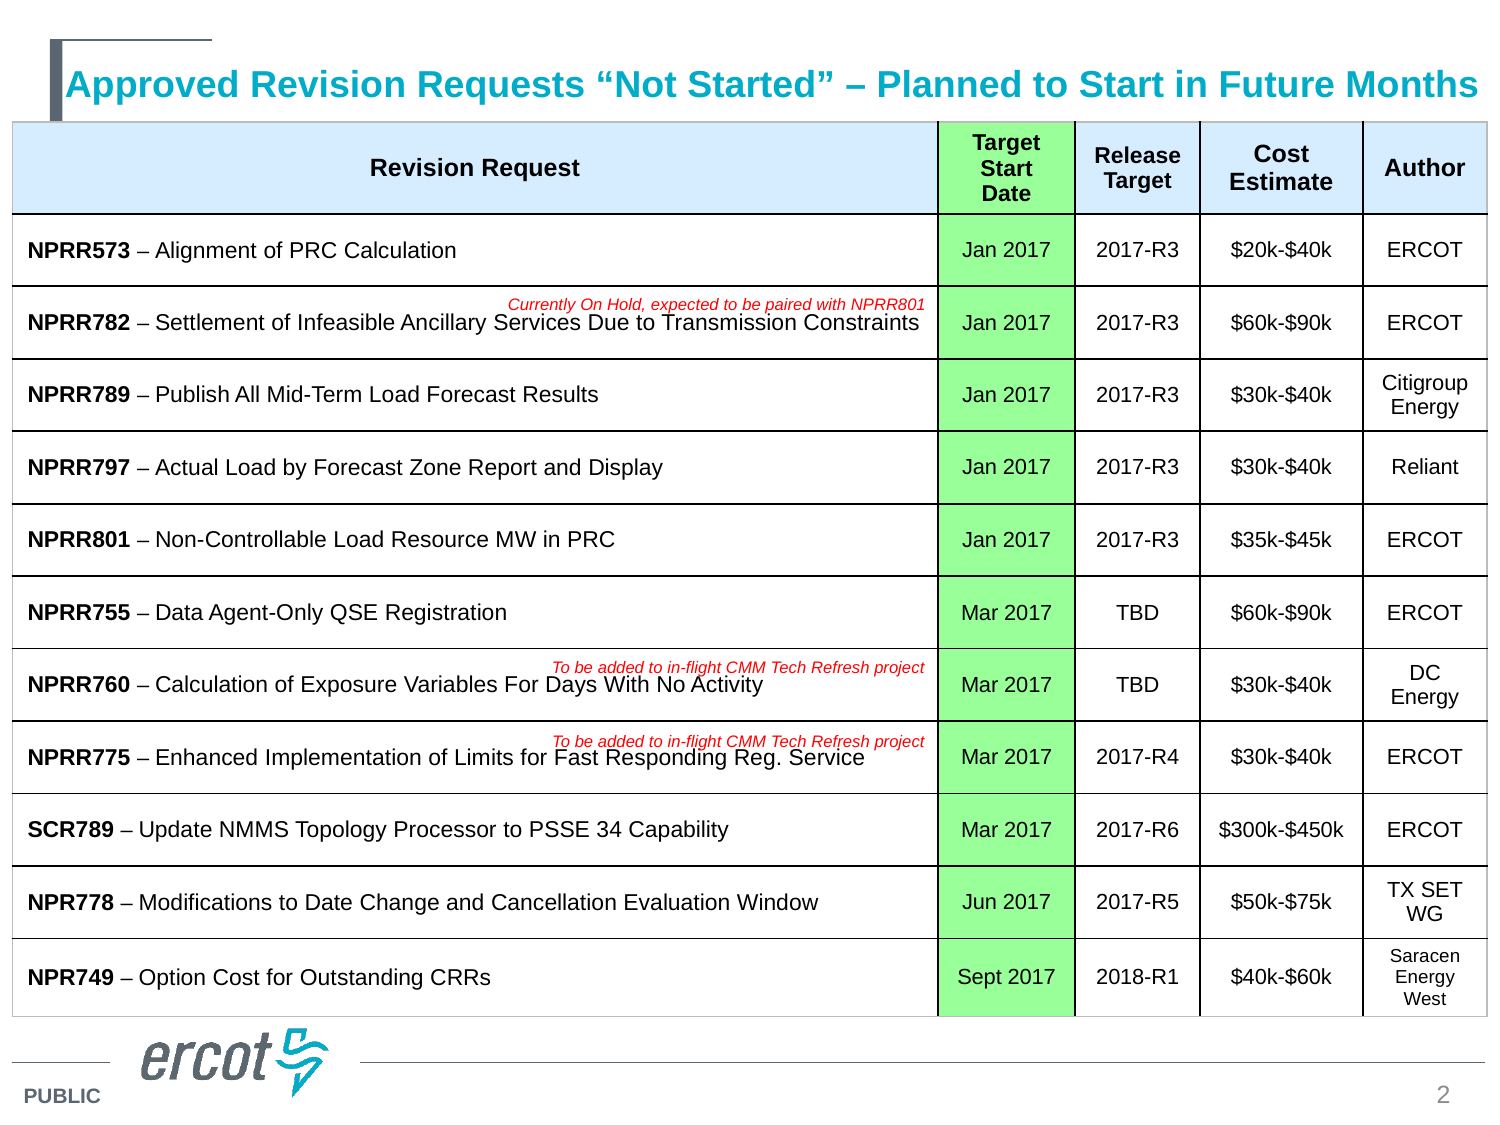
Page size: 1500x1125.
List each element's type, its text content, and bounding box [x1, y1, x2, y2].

table_cell NPRR782 – Settlement of Infeasible Ancillary Services Due to Transmission Constraints [13, 287, 937, 358]
text_box To be added to in-flight CMM Tech Refresh project [527, 722, 950, 758]
table_cell DC Energy [1364, 649, 1486, 720]
table_cell Mar 2017 [939, 577, 1074, 648]
table_cell ERCOT [1364, 794, 1486, 865]
table_header Author [1364, 123, 1486, 213]
table_cell Jan 2017 [939, 432, 1074, 503]
table_cell $30k-$40k [1201, 432, 1362, 503]
table_cell 2017-R3 [1076, 505, 1199, 575]
table_cell ERCOT [1364, 577, 1486, 648]
table_cell NPR749 – Option Cost for Outstanding CRRs [13, 939, 937, 1016]
slide_number 2 [1412, 1076, 1475, 1112]
table_cell NPRR775 – Enhanced Implementation of Limits for Fast Responding Reg. Service [13, 722, 937, 793]
table_cell NPRR797 – Actual Load by Forecast Zone Report and Display [13, 432, 937, 503]
table_cell ERCOT [1364, 722, 1486, 793]
table_cell ERCOT [1364, 505, 1486, 575]
table_header Release Target [1076, 123, 1199, 213]
table_cell NPRR760 – Calculation of Exposure Variables For Days With No Activity [13, 649, 937, 720]
table_cell TX SET WG [1364, 867, 1486, 938]
table_cell $60k-$90k [1201, 287, 1362, 358]
table_header Target Start Date [939, 123, 1074, 213]
table_cell 2018-R1 [1076, 939, 1199, 1016]
table_cell Jan 2017 [939, 215, 1074, 285]
picture [137, 1024, 332, 1100]
table_cell SCR789 – Update NMMS Topology Processor to PSSE 34 Capability [13, 794, 937, 865]
table_cell 2017-R4 [1076, 722, 1199, 793]
title Approved Revision Requests “Not Started” – Planned to Start in Future Months [50, 52, 1500, 125]
table_cell 2017-R5 [1076, 867, 1199, 938]
table_cell 2017-R3 [1076, 215, 1199, 285]
table_cell Jan 2017 [939, 505, 1074, 575]
table_header Revision Request [13, 123, 937, 213]
table_cell ERCOT [1364, 215, 1486, 285]
table_cell Mar 2017 [939, 649, 1074, 720]
table_cell $300k-$450k [1201, 794, 1362, 865]
table_cell $60k-$90k [1201, 577, 1362, 648]
table_cell TBD [1076, 649, 1199, 720]
table_cell 2017-R3 [1076, 432, 1199, 503]
table_header Cost Estimate [1201, 123, 1362, 213]
table_cell Jan 2017 [939, 287, 1074, 358]
table_cell NPRR789 – Publish All Mid-Term Load Forecast Results [13, 360, 937, 430]
table_cell Saracen Energy West [1364, 939, 1486, 1016]
text_box To be added to in-flight CMM Tech Refresh project [527, 649, 950, 685]
table_cell ERCOT [1364, 287, 1486, 358]
table_cell $30k-$40k [1201, 649, 1362, 720]
table_cell 2017-R6 [1076, 794, 1199, 865]
table_cell Jan 2017 [939, 360, 1074, 430]
table_cell $40k-$60k [1201, 939, 1362, 1016]
table_cell Reliant [1364, 432, 1486, 503]
table_cell $35k-$45k [1201, 505, 1362, 575]
table_cell TBD [1076, 577, 1199, 648]
table_cell 2017-R3 [1076, 360, 1199, 430]
table_cell NPRR573 – Alignment of PRC Calculation [13, 215, 937, 285]
table_cell $20k-$40k [1201, 215, 1362, 285]
table_cell $30k-$40k [1201, 360, 1362, 430]
text_box Currently On Hold, expected to be paired with NPRR801 [484, 286, 950, 321]
table_cell 2017-R3 [1076, 287, 1199, 358]
table_cell Jun 2017 [939, 867, 1074, 938]
table_cell $30k-$40k [1201, 722, 1362, 793]
table_cell NPRR755 – Data Agent-Only QSE Registration [13, 577, 937, 648]
table_cell Citigroup Energy [1364, 360, 1486, 430]
table_cell Sept 2017 [939, 939, 1074, 1016]
table_cell NPR778 – Modifications to Date Change and Cancellation Evaluation Window [13, 867, 937, 938]
table_cell Mar 2017 [939, 722, 1074, 793]
table_cell NPRR801 – Non-Controllable Load Resource MW in PRC [13, 505, 937, 575]
table_cell $50k-$75k [1201, 867, 1362, 938]
table_cell Mar 2017 [939, 794, 1074, 865]
